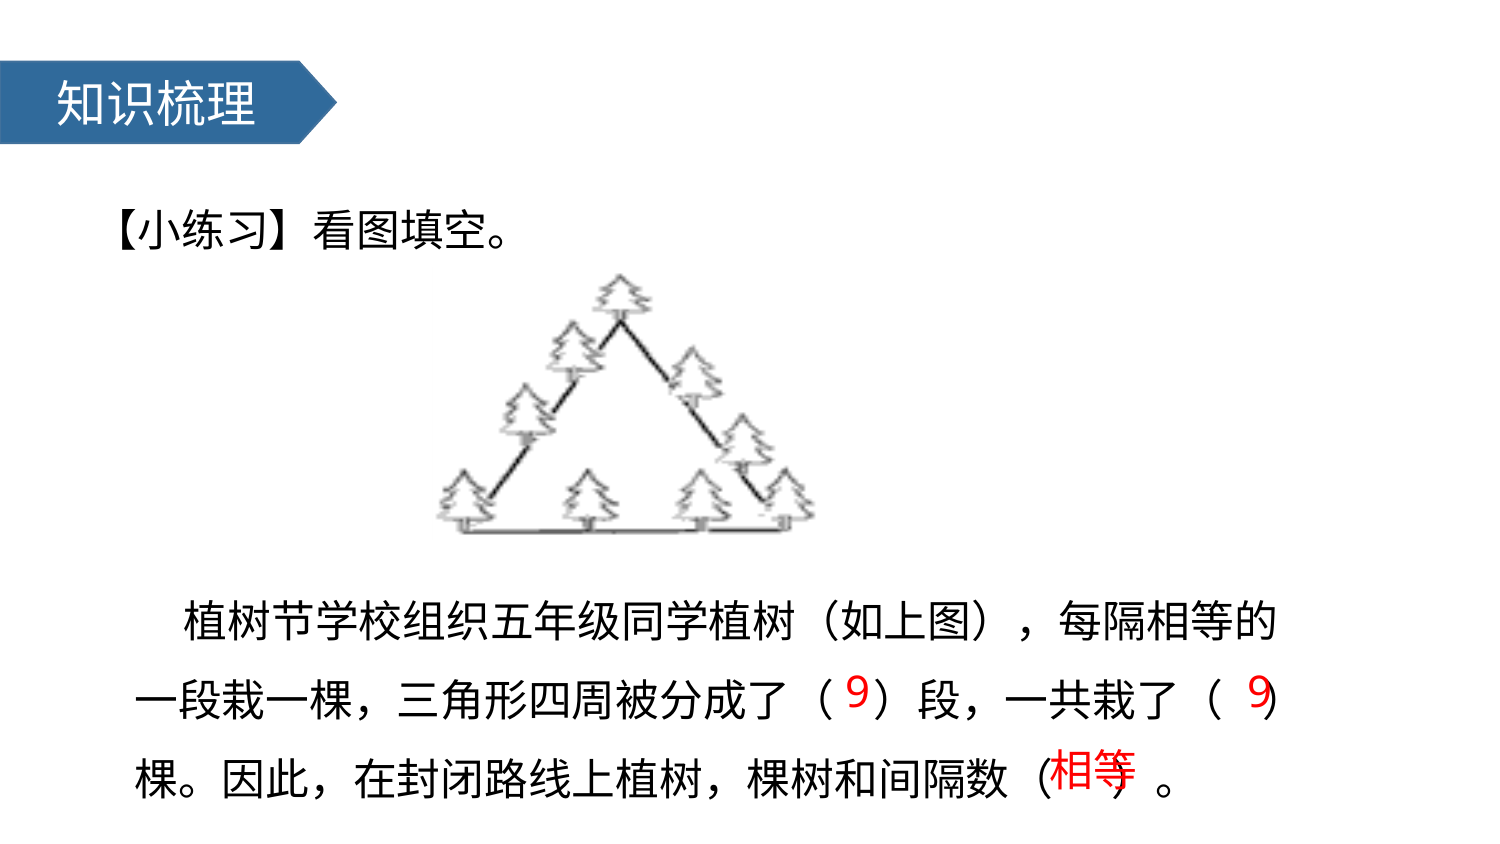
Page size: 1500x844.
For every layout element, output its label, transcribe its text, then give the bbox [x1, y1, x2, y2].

text_box 9 [1235, 658, 1284, 722]
picture [430, 266, 819, 540]
text_box 知识梳理 [0, 61, 336, 144]
text_box 【小练习】看图填空。 [82, 170, 1321, 261]
text_box 相等 [1038, 737, 1149, 802]
text_box 9 [833, 658, 882, 722]
text_box 植树节学校组织五年级同学植树（如上图），每隔相等的一段栽一棵，三角形四周被分成了（ ）段，一共栽了（ ）棵。因此，在封闭路线上植树，棵树和间隔数（ ）。 [123, 561, 1322, 810]
